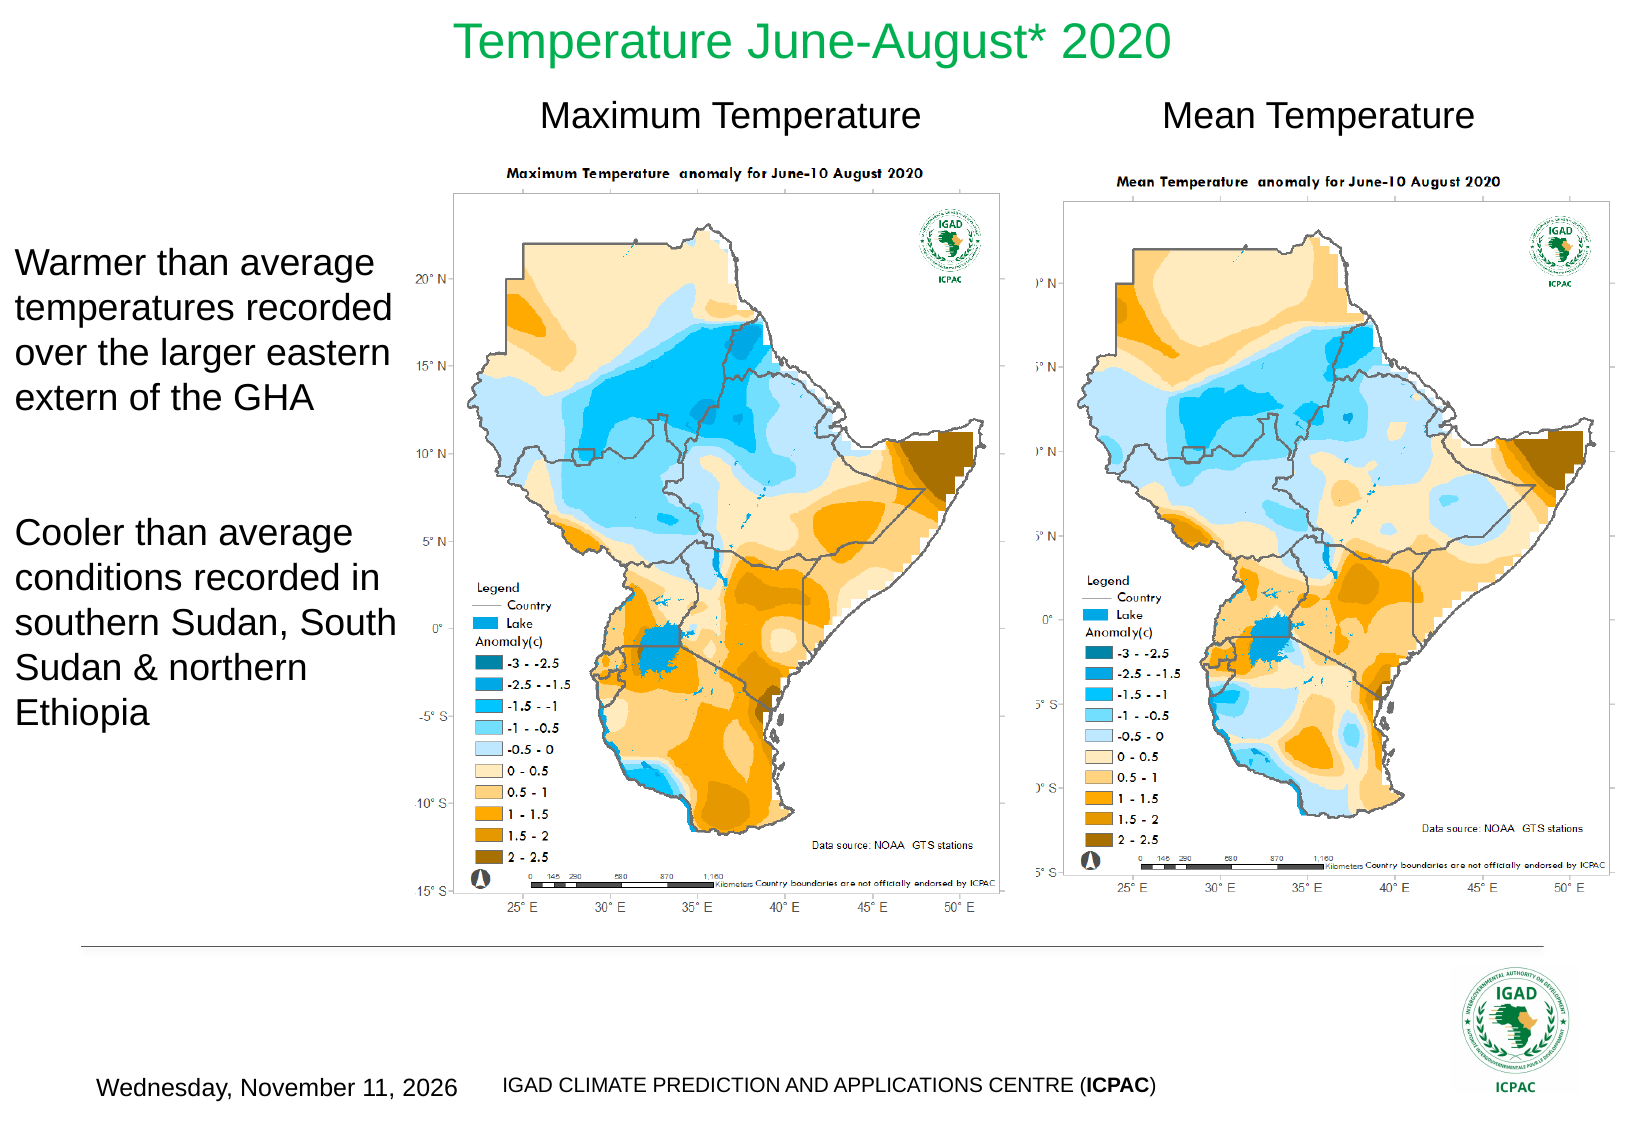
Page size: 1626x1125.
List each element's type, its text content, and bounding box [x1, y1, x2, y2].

text_box Temperature June-August* 2020 [0, 1, 1625, 76]
picture [1449, 965, 1581, 1095]
text_box Warmer than average temperatures recorded over the larger eastern extern of the GHA Cooler than average conditions recorded in southern Sudan, South Sudan & northern Ethiopia [0, 230, 409, 741]
text_box Maximum Temperature Mean Temperature [21, 83, 1625, 189]
picture [414, 155, 1625, 931]
text_box Wednesday, August 26, 2020 [81, 1064, 487, 1094]
text_box IGAD CLIMATE PREDICTION AND APPLICATIONS CENTRE (ICPAC) [487, 1064, 1195, 1094]
